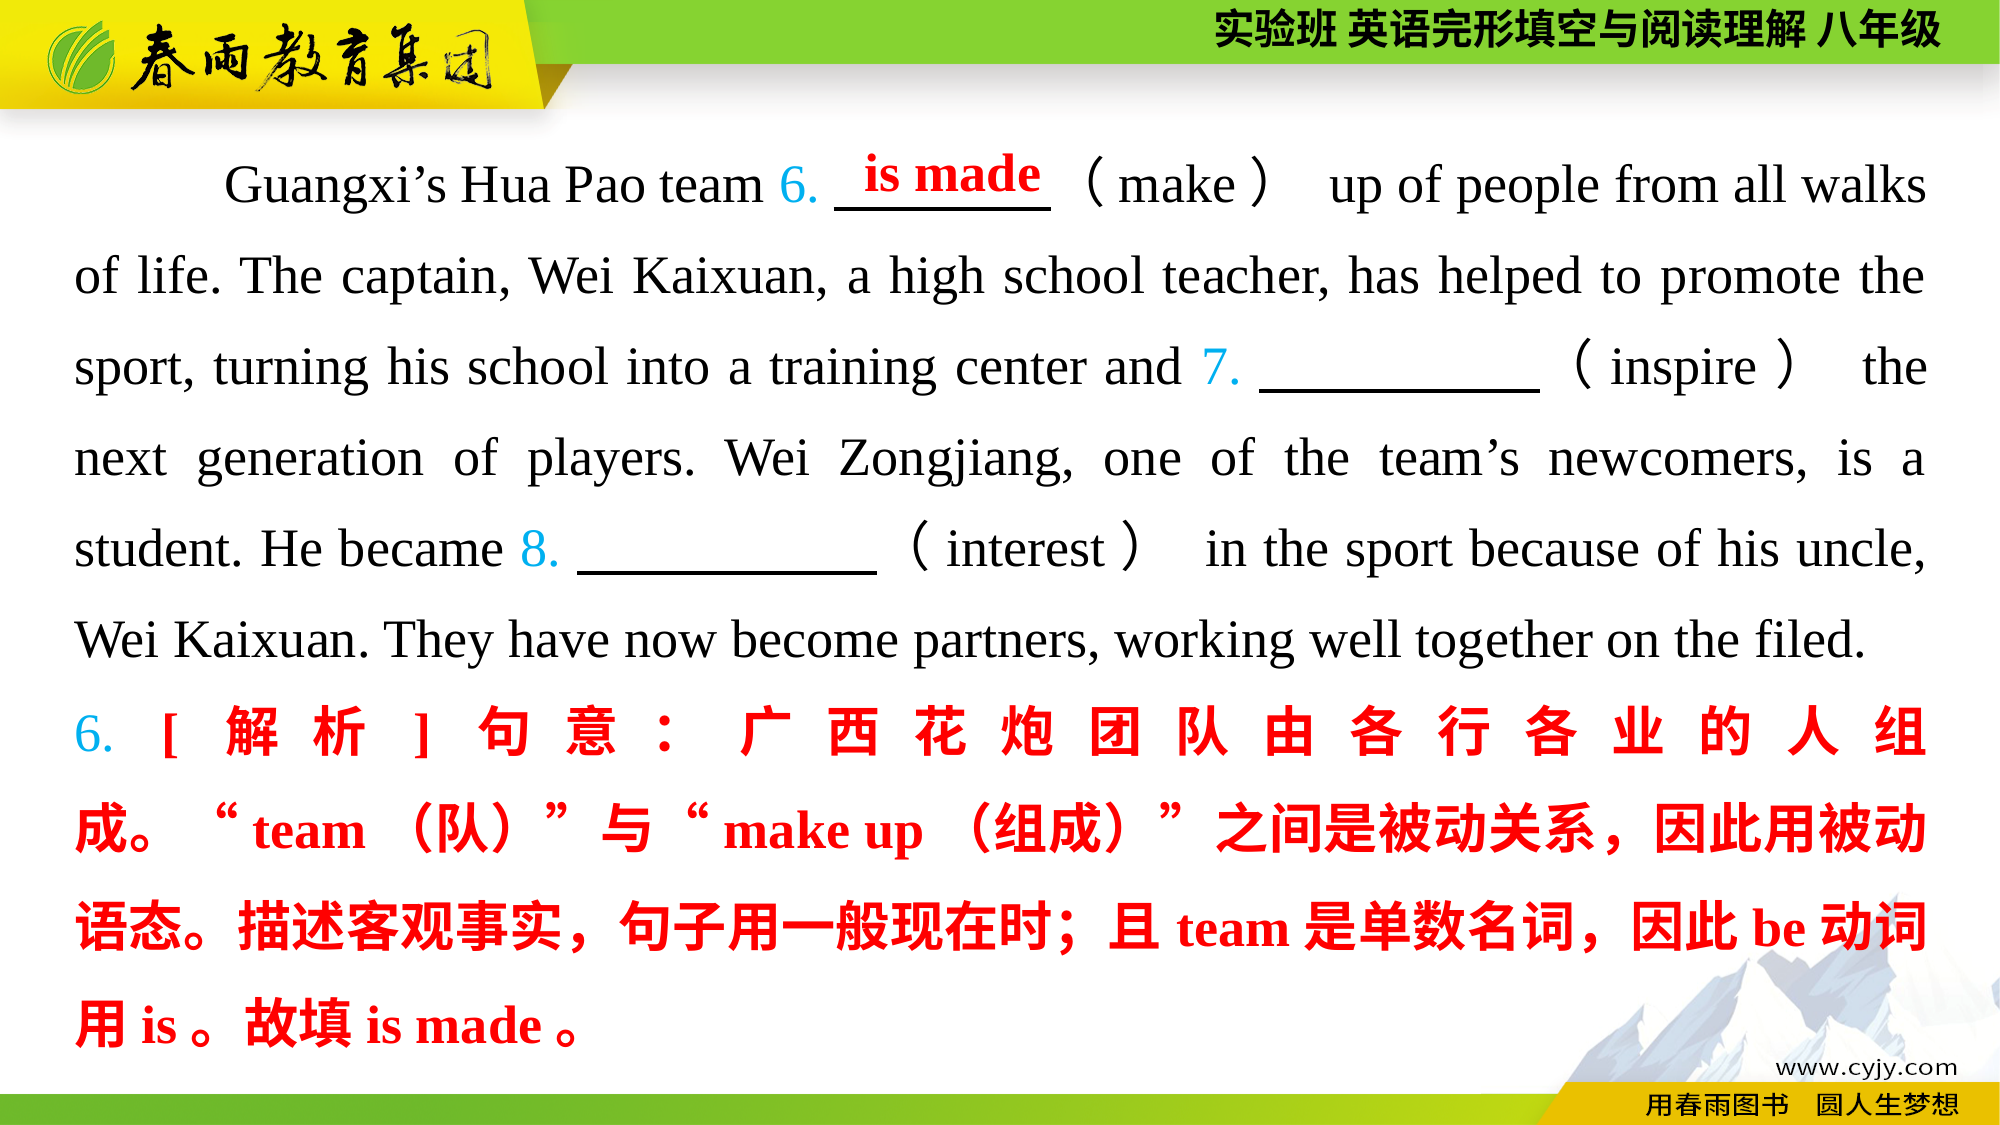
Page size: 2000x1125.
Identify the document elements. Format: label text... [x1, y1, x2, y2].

text_box is made [850, 129, 1057, 210]
picture [0, 0, 2000, 1125]
list Guangxi’s Hua Pao team 6. （make） up of people from all walks of life. The captain, Wei Kaixuan, a high school teacher, has helped to promote the sport, turning his school into a training center and 7. （inspire） the next generation of players. Wei Zongjiang, one of the team’s newcomers, is a student. He became 8. （interest） in the sport because of his uncle, Wei Kaixuan. They have now become partners, working well together on the filed. [59, 115, 1944, 657]
text_box 6. [解析]句意：广西花炮团队由各行各业的人组成。“team（队）”与“make up（组成）”之间是被动关系，因此用被动语态。描述客观事实，句子用一般现在时；且team是单数名词，因此be动词用is。故填is made。 [59, 657, 1944, 1062]
